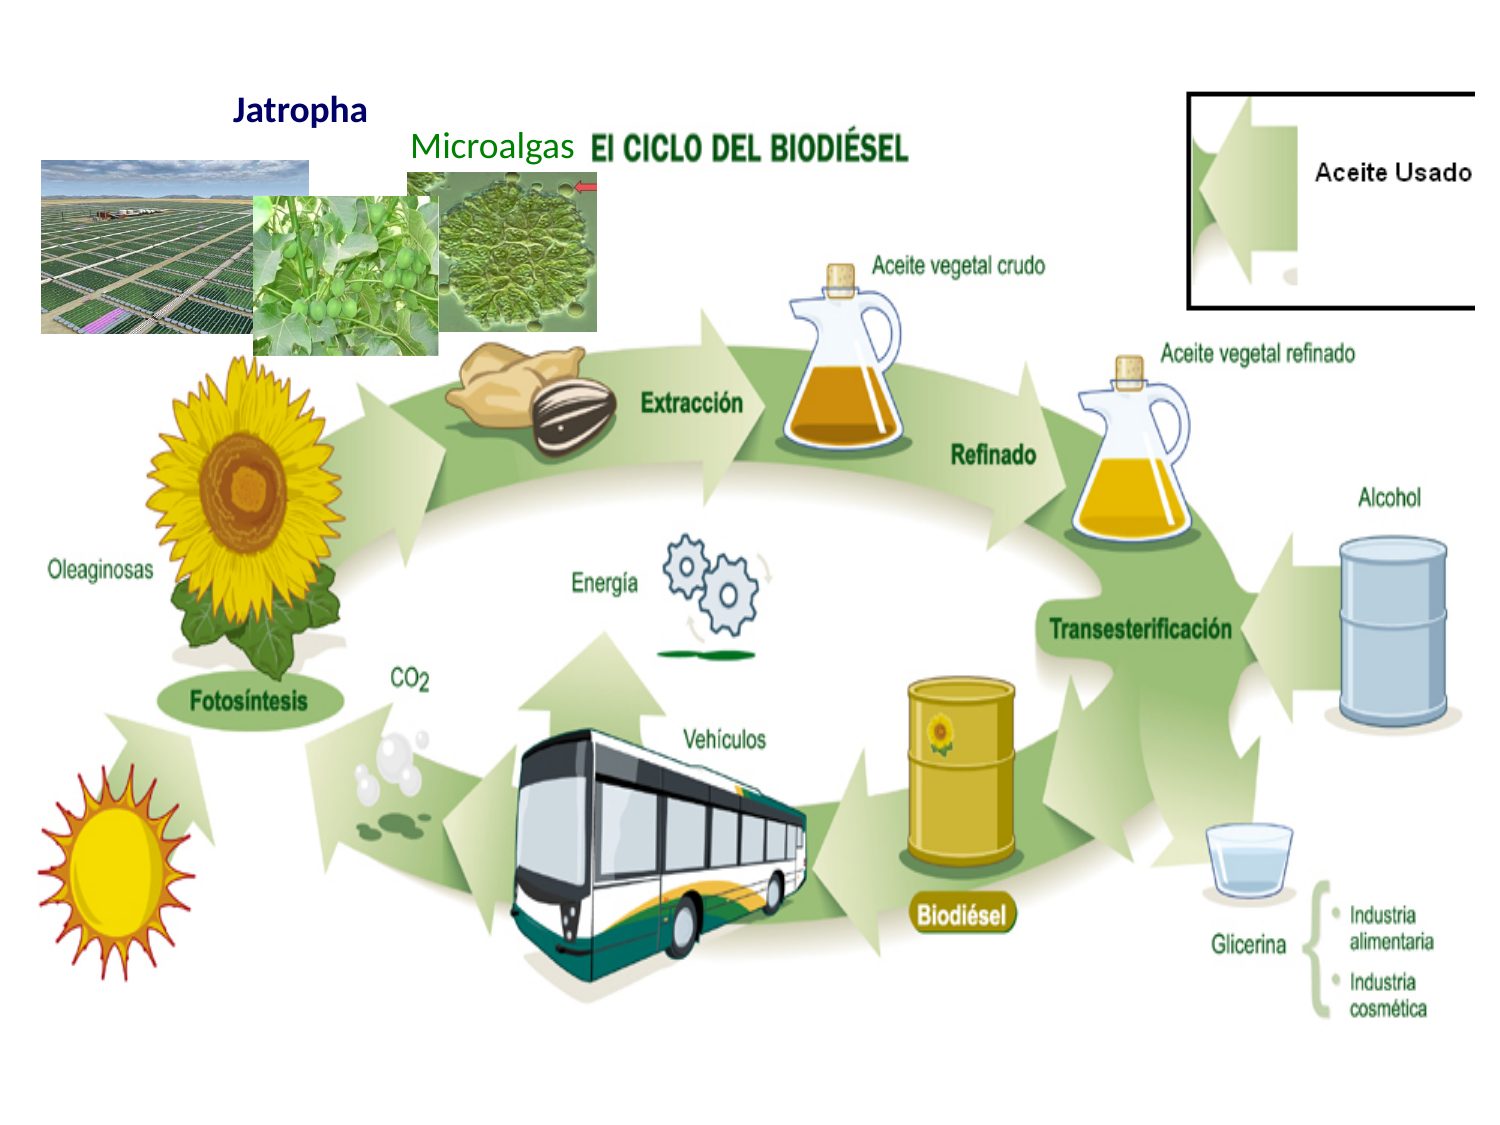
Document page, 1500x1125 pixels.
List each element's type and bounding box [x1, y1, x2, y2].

picture [1171, 81, 1476, 336]
text_box [0, 77, 1500, 1079]
